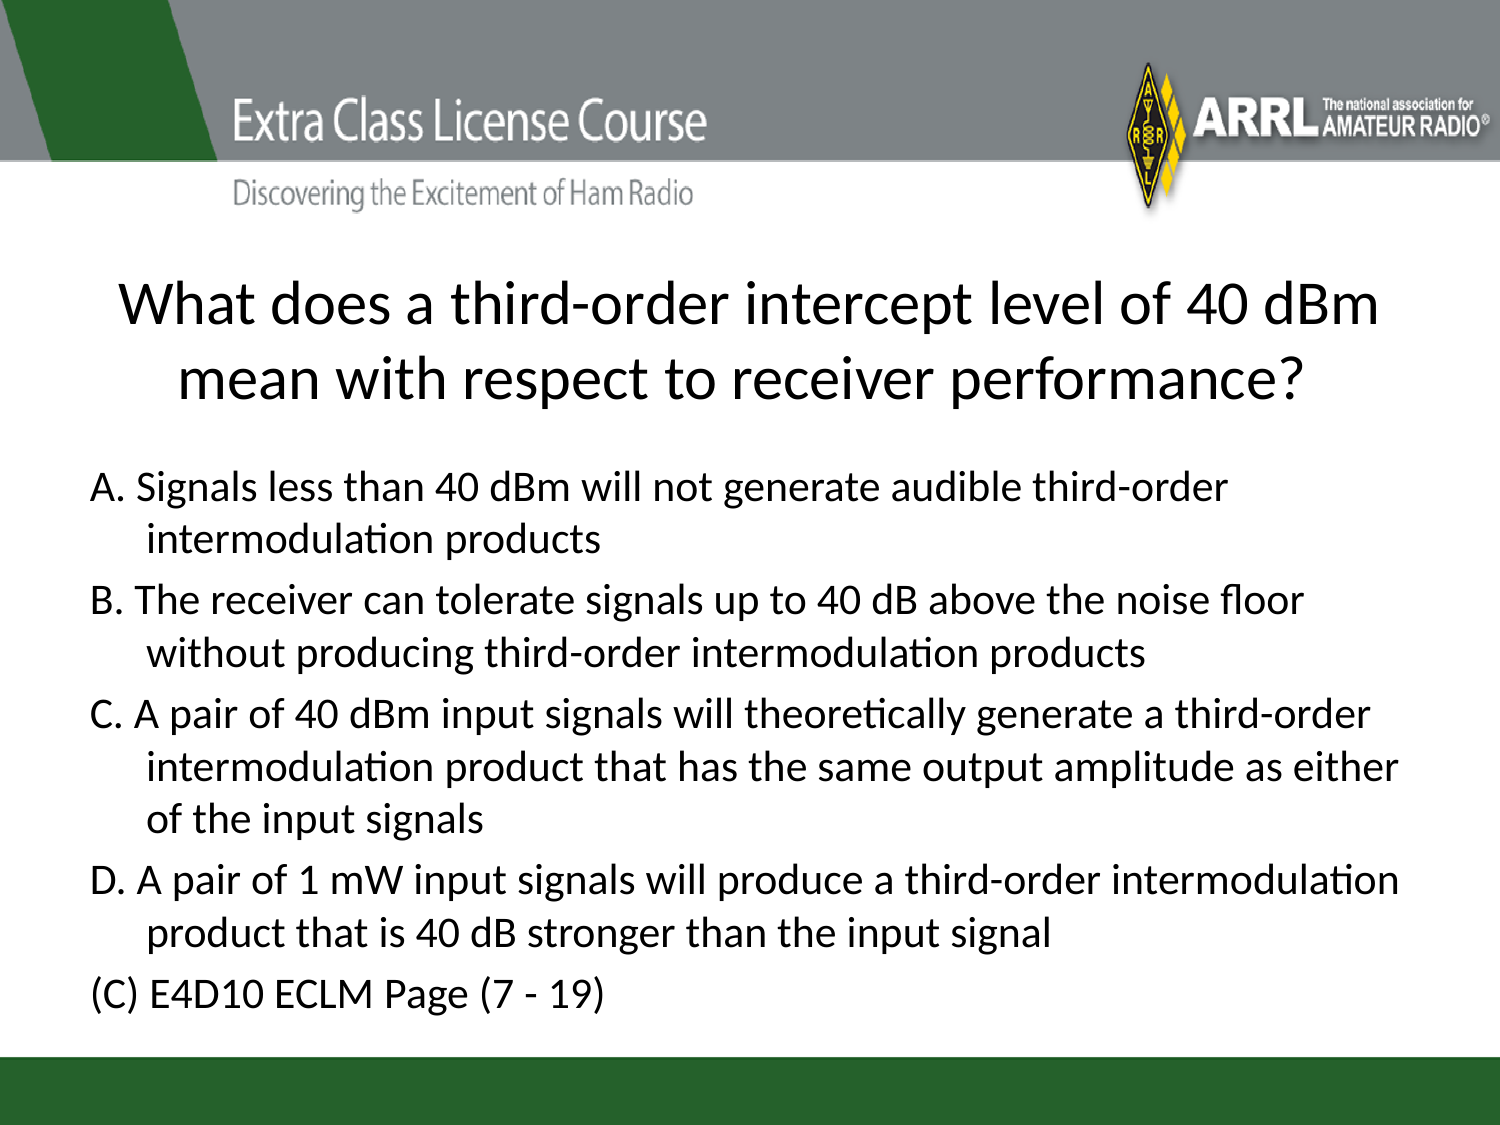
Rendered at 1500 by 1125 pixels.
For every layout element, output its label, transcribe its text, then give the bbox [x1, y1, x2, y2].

picture [0, 0, 1500, 1125]
list A. Signals less than 40 dBm will not generate audible third-order intermodulation products B. The receiver can tolerate signals up to 40 dB above the noise floor without producing third-order intermodulation products C. A pair of 40 dBm input signals will theoretically generate a third-order intermodulation product that has the same output amplitude as either of the input signals D. A pair of 1 mW input signals will produce a third-order intermodulation product that is 40 dB stronger than the input signal (C) E4D10 ECLM Page (7 - 19) [75, 450, 1425, 1025]
title What does a third-order intercept level of 40 dBm mean with respect to receiver performance? [75, 254, 1425, 435]
